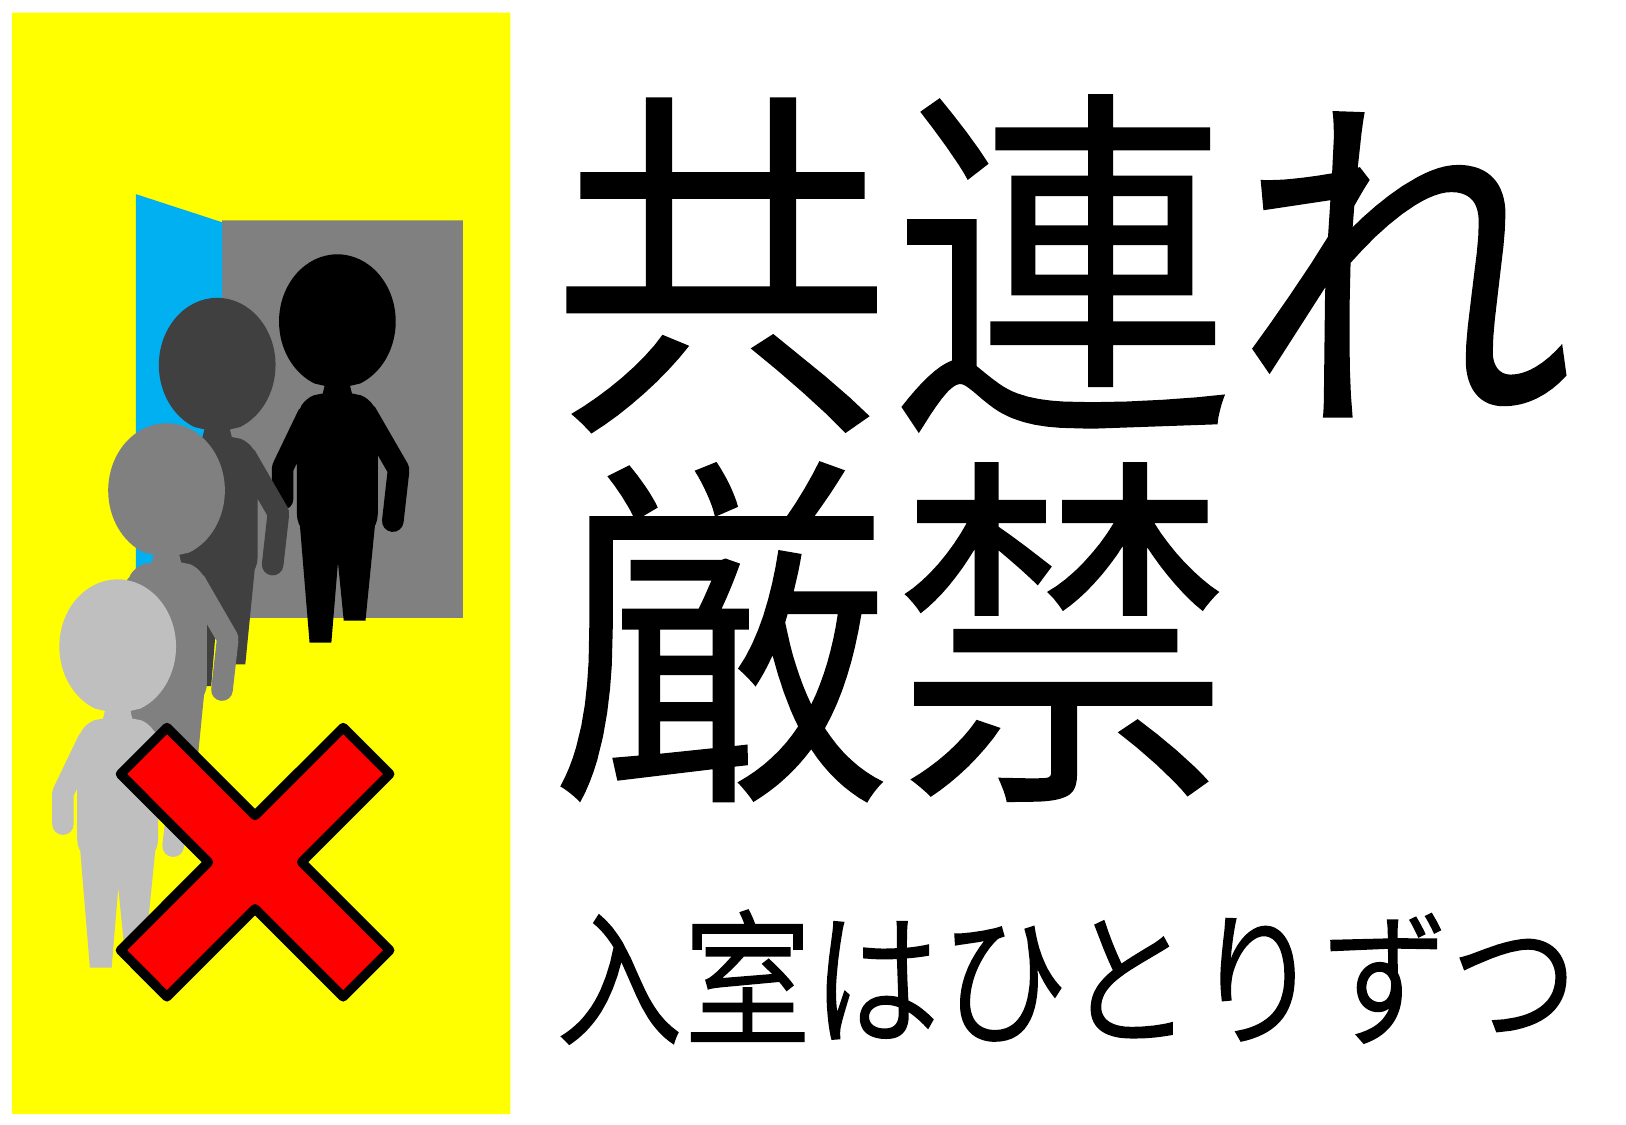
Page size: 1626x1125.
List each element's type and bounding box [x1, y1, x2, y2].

text_box [144, 977, 190, 999]
text_box [51, 193, 464, 968]
text_box [320, 977, 366, 999]
text_box [10, 10, 512, 1116]
